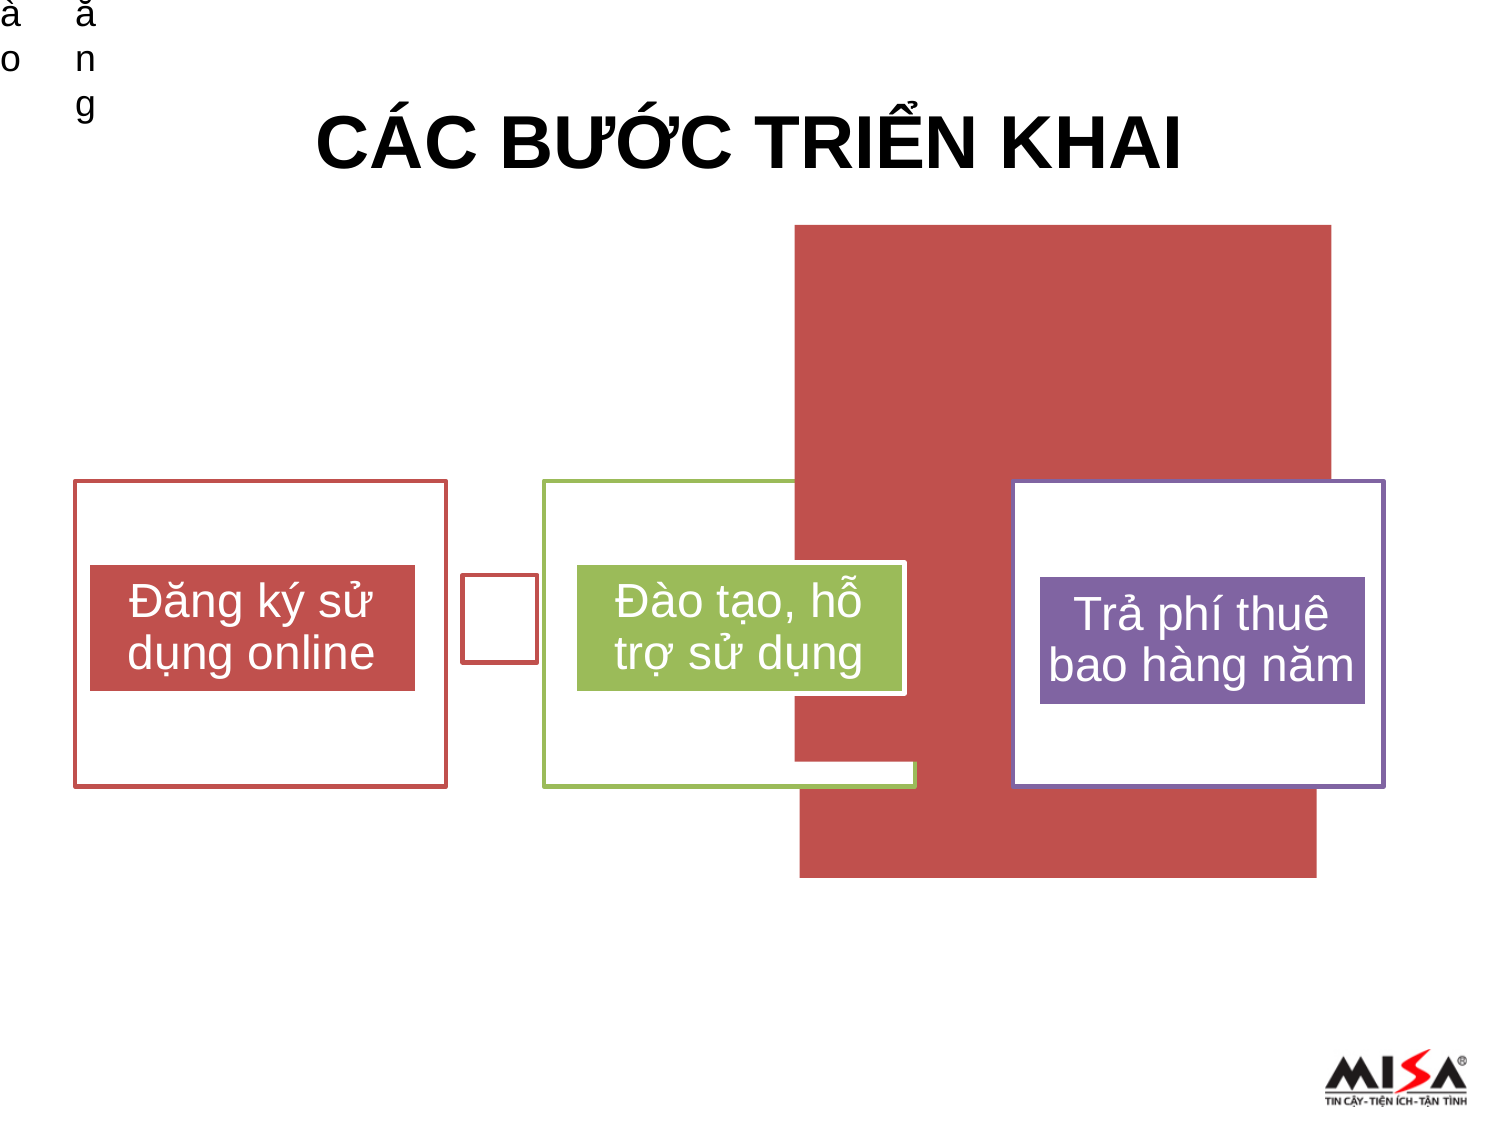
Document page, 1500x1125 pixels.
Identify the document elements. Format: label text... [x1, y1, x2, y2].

text_box Trả phí thuê bao hàng năm [1037, 575, 1368, 707]
text_box [543, 480, 915, 787]
text_box Đăng ký sử dụng online [87, 562, 418, 694]
text_box [75, 480, 446, 787]
text_box [799, 762, 1317, 878]
picture [1325, 1049, 1467, 1107]
text_box [462, 575, 538, 663]
text_box [1012, 480, 1384, 787]
text_box Đào tạo, hỗ trợ sử dụng [575, 562, 905, 694]
text_box CÁC BƯỚC TRIỂN KHAI [75, 45, 1425, 233]
text_box [794, 233, 1332, 762]
